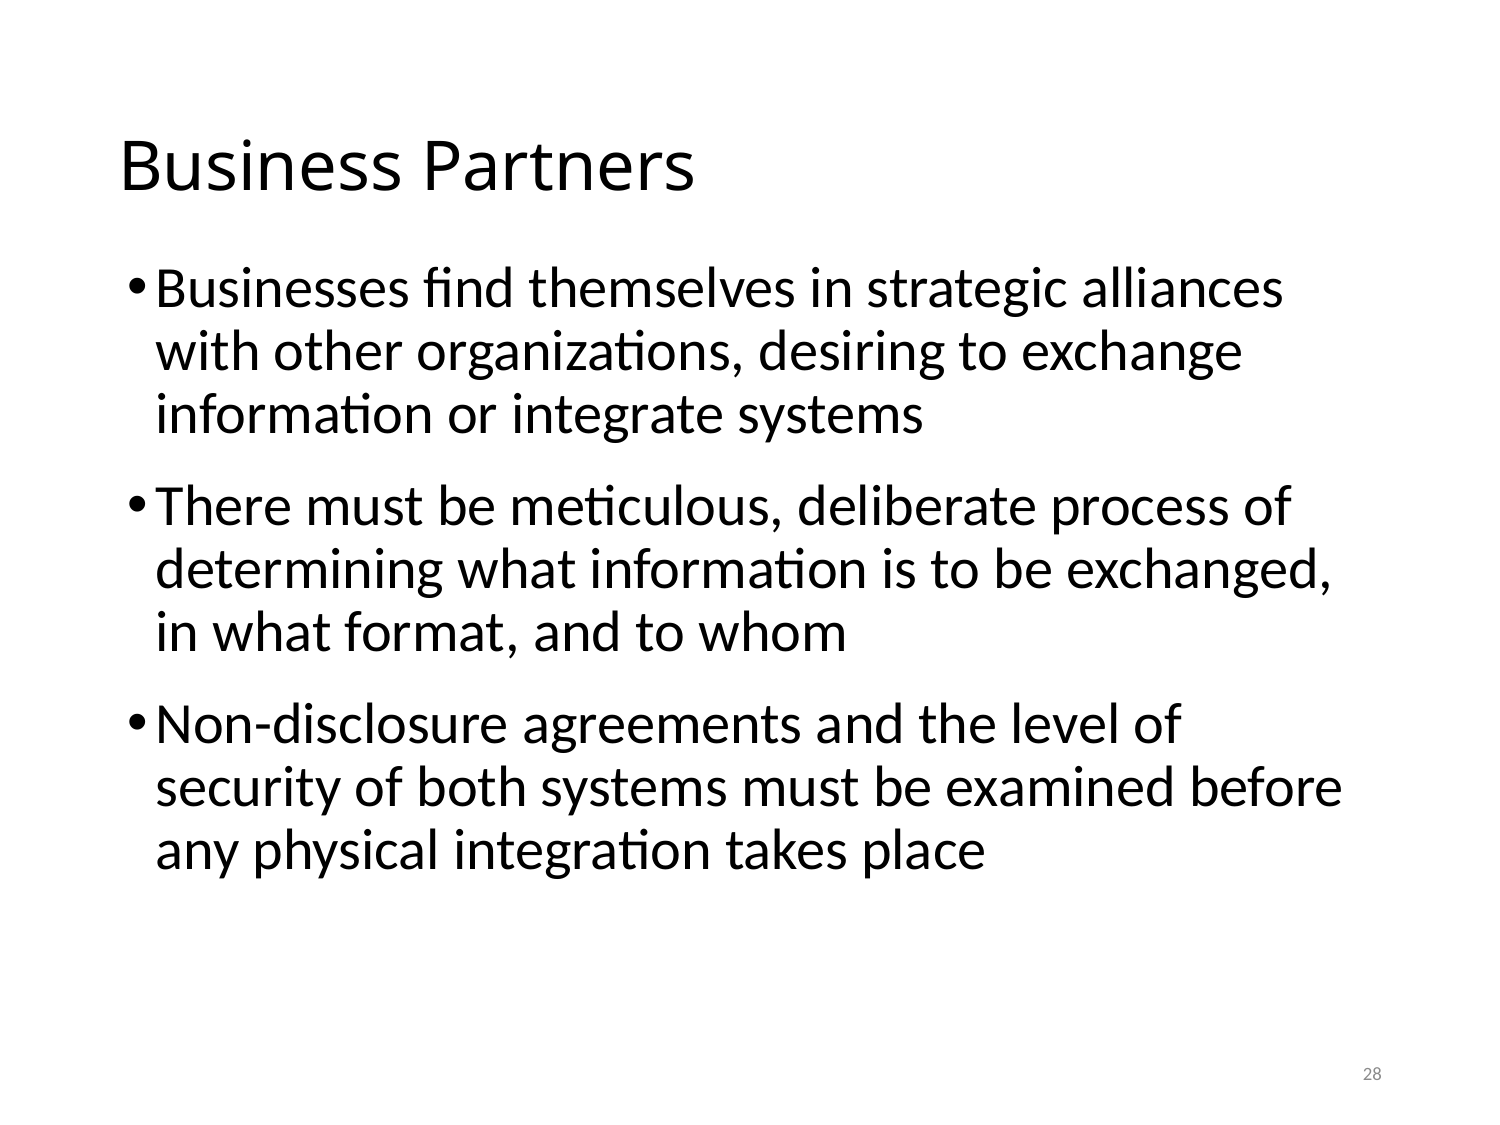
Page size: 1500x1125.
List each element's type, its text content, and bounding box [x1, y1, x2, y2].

title Business Partners [103, 59, 1397, 278]
list Businesses find themselves in strategic alliances with other organizations, desiring to exchange information or integrate systems There must be meticulous, deliberate process of determining what information is to be exchanged, in what format, and to whom Non-disclosure agreements and the level of security of both systems must be examined before any physical integration takes place [112, 249, 1364, 1045]
slide_number 28 [1059, 1042, 1397, 1103]
